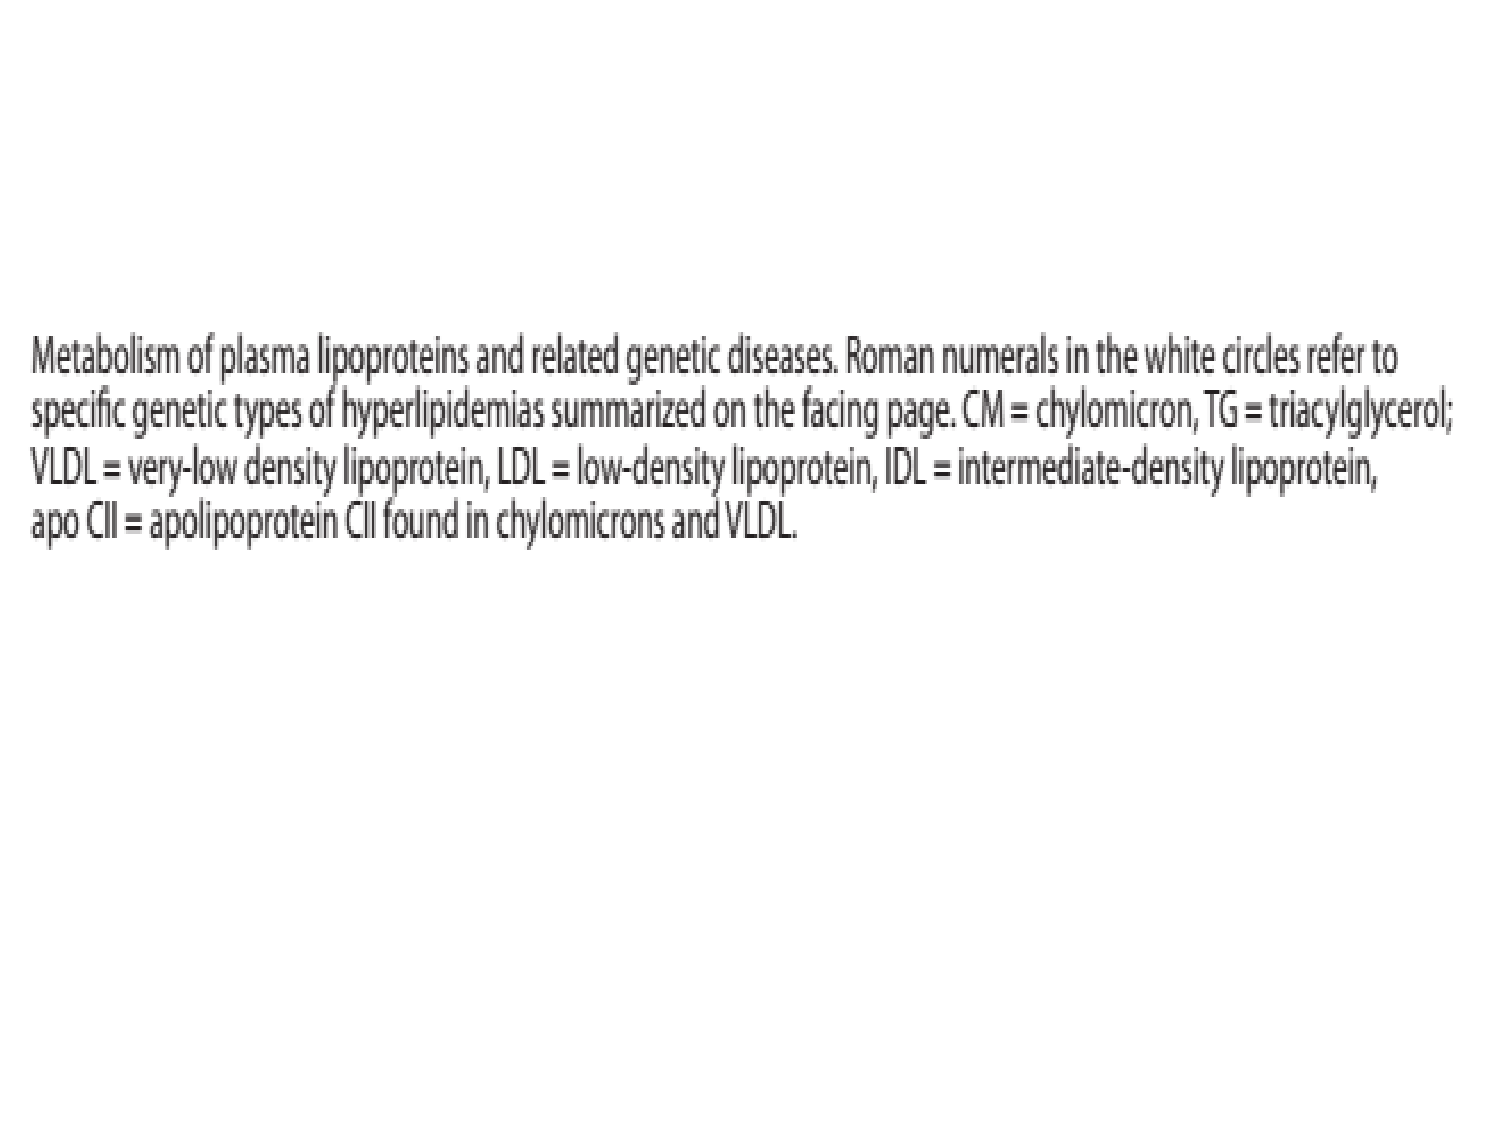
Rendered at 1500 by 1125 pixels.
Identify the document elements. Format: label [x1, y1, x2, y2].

picture [24, 324, 1466, 588]
